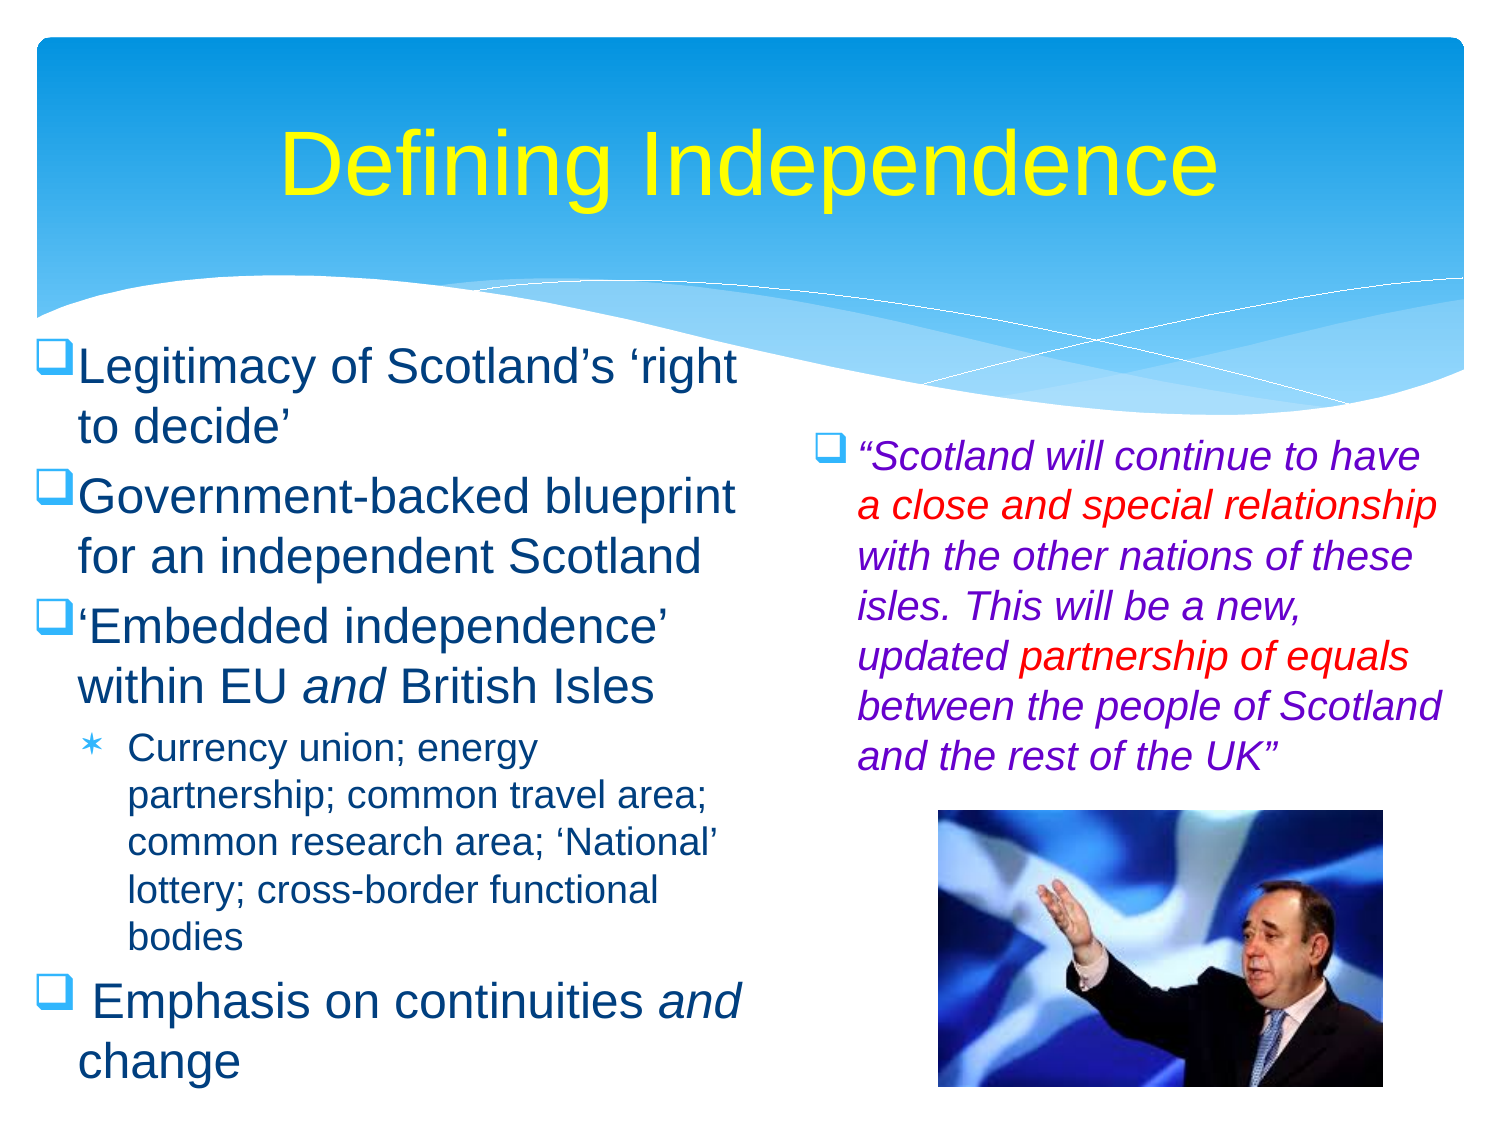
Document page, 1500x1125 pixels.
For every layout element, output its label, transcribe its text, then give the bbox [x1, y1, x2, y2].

list “Scotland will continue to have a close and special relationship with the other nations of these isles. This will be a new, updated partnership of equals between the people of Scotland and the rest of the UK” [797, 420, 1471, 987]
list Legitimacy of Scotland’s ‘right to decide’ Government-backed blueprint for an independent Scotland ‘Embedded independence’ within EU and British Isles Currency union; energy partnership; common travel area; common research area; ‘National’ lottery; cross-border functional bodies Emphasis on continuities and change [17, 326, 762, 1125]
title Defining Independence [75, 55, 1425, 261]
picture [938, 810, 1383, 1088]
